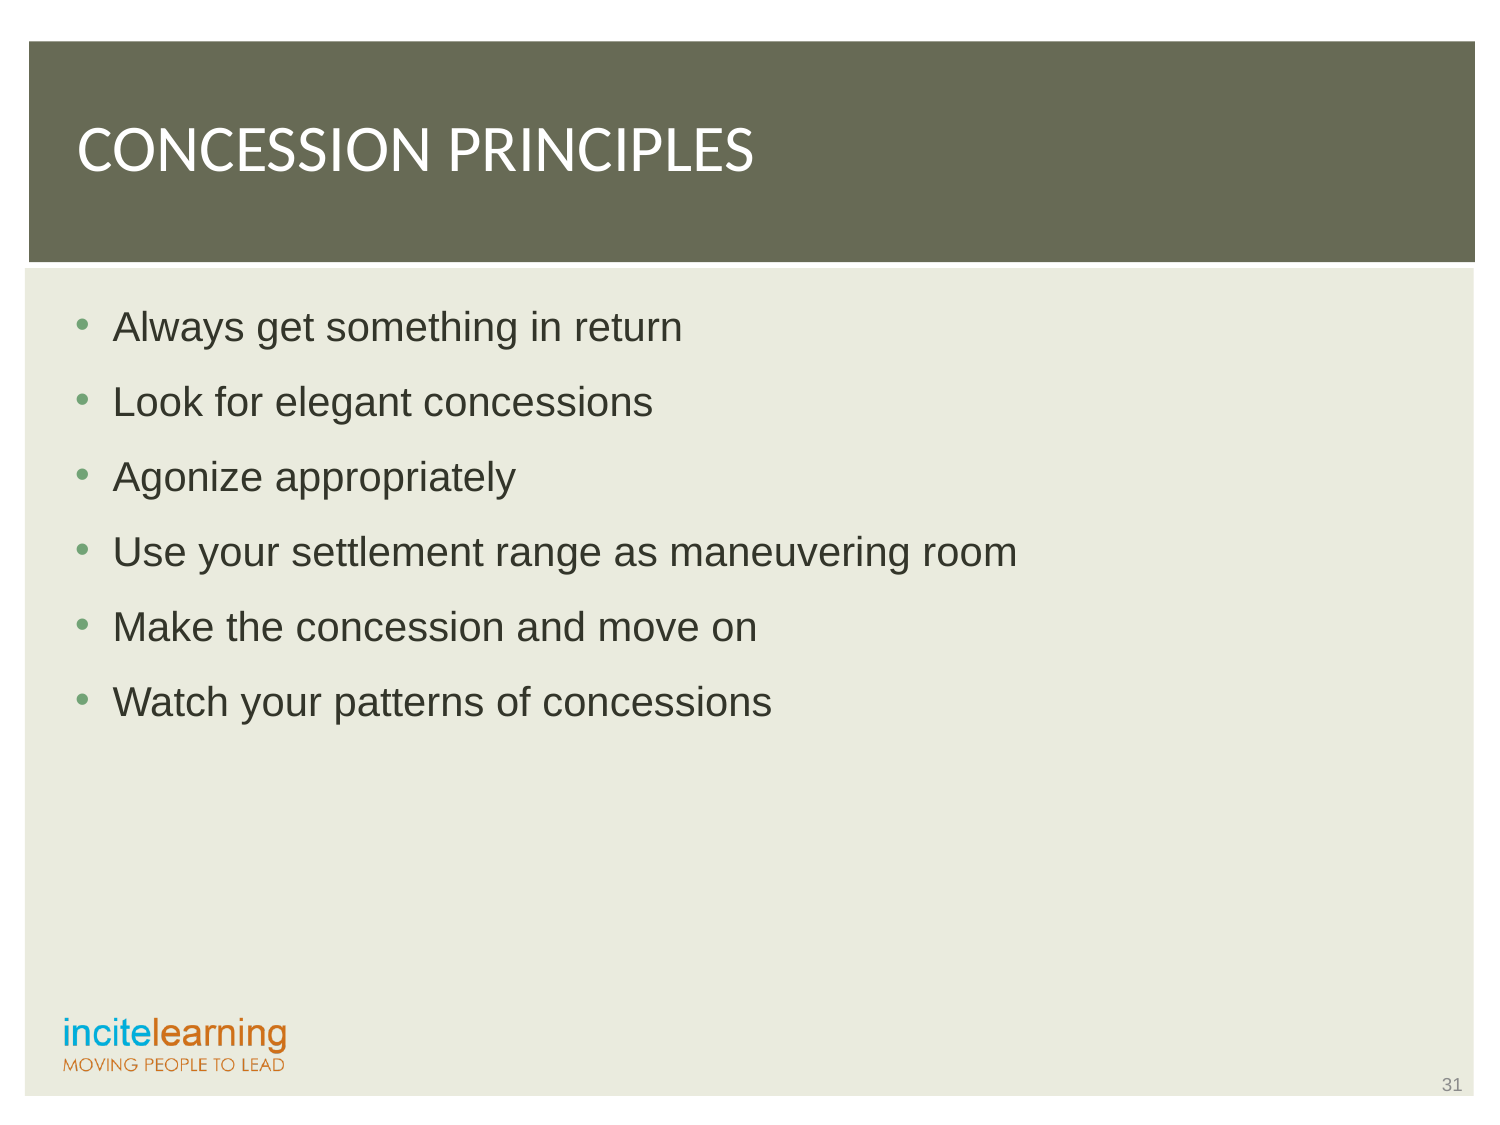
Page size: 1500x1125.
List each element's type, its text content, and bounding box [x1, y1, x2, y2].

title Concession Principles [62, 58, 1438, 232]
picture [62, 1012, 288, 1076]
list Always get something in return Look for elegant concessions Agonize appropriately Use your settlement range as maneuvering room Make the concession and move on Watch your patterns of concessions [75, 299, 1425, 841]
